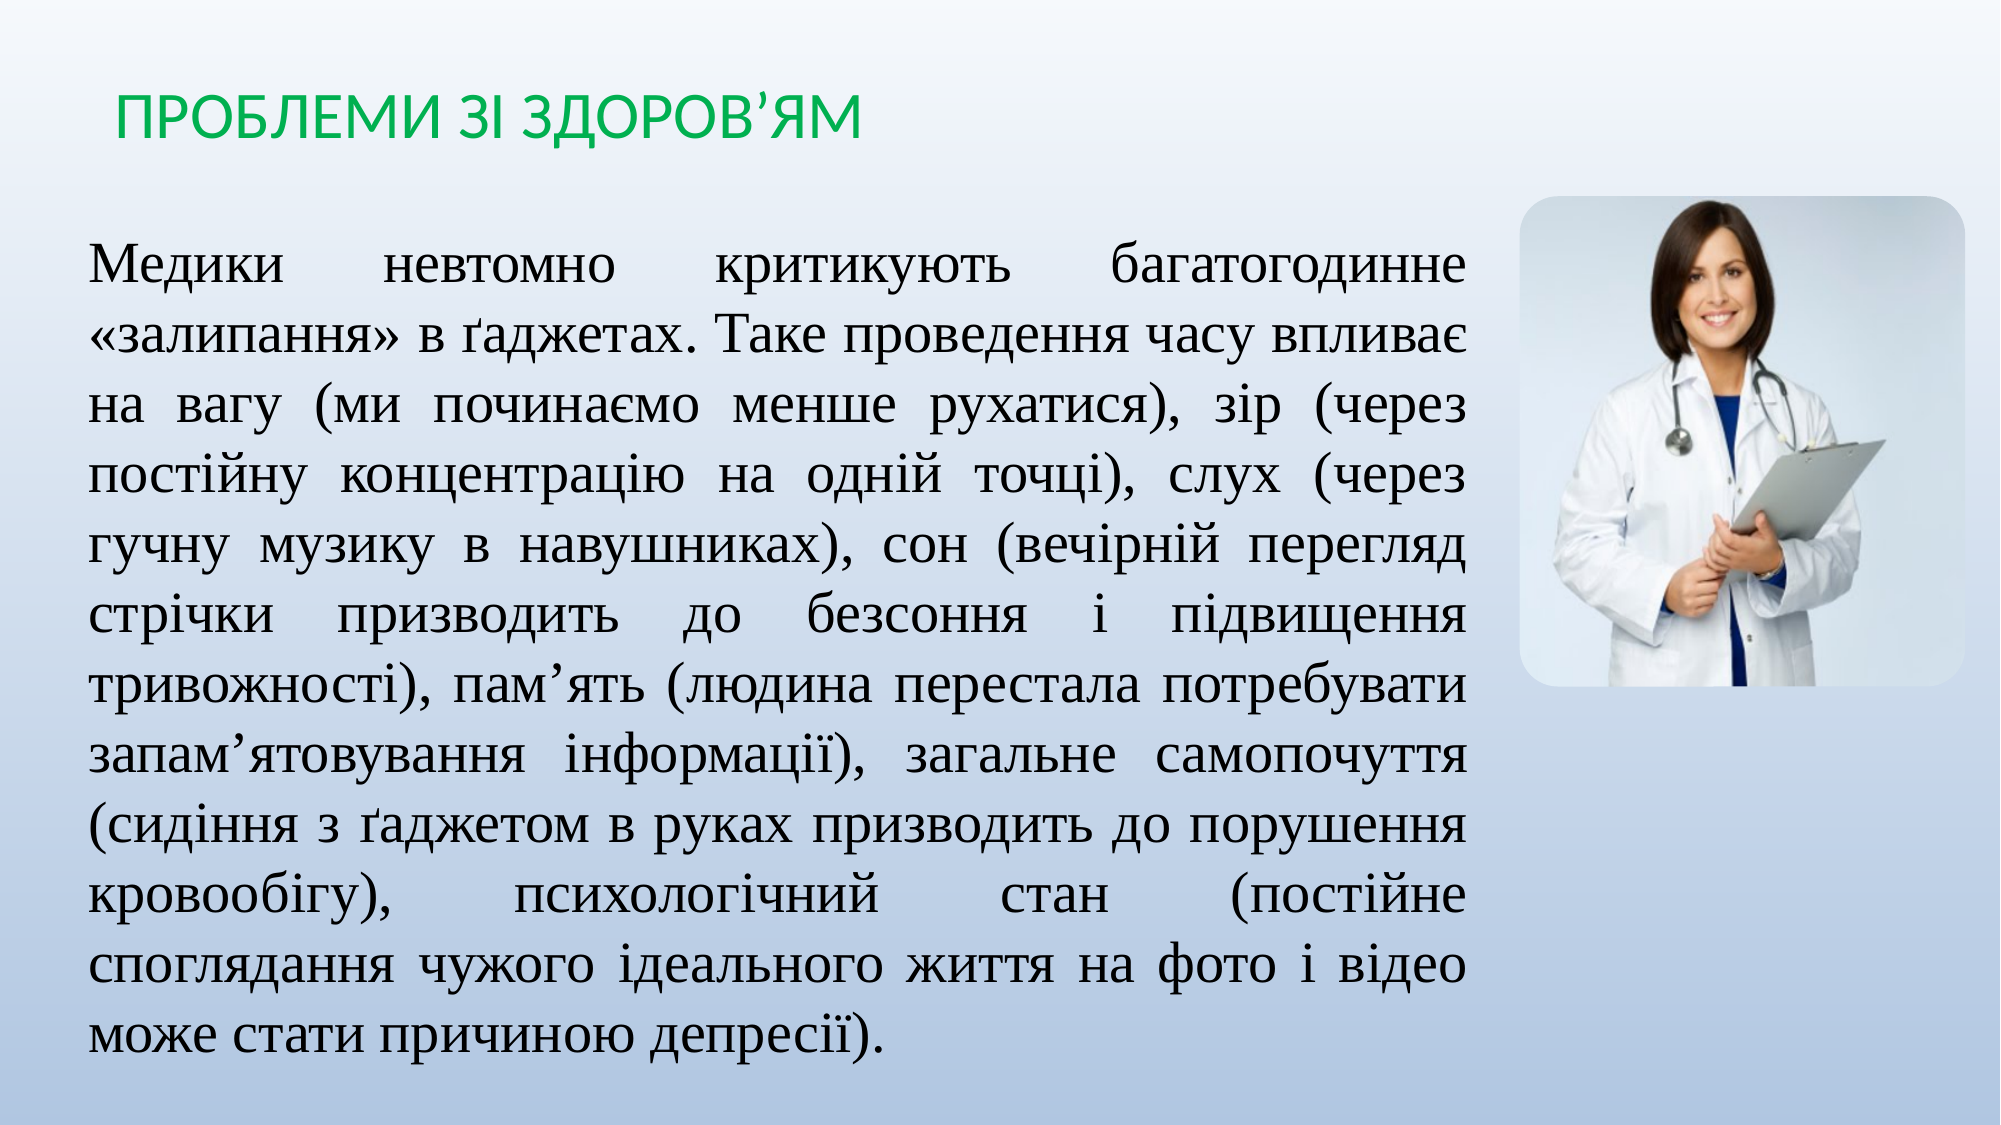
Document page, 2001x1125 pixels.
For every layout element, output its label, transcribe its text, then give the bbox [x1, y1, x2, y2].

picture [1519, 195, 1966, 687]
list Медики невтомно критикують багатогодинне «залипання» в ґаджетах. Таке проведення часу впливає на вагу (ми починаємо менше рухатися), зір (через постійну концентрацію на одній точці), слух (через гучну музику в навушниках), сон (вечірній перегляд стрічки призводить до безсоння і підвищення тривожності), пам’ять (людина перестала потребувати запам’ятовування інформації), загальне самопочуття (сидіння з ґаджетом в руках призводить до порушення кровообігу), психологічний стан (постійне споглядання чужого ідеального життя на фото і відео може стати причиною депресії). [73, 217, 1484, 1066]
title ПРОБЛЕМИ ЗІ ЗДОРОВ’ЯМ [50, 59, 945, 164]
